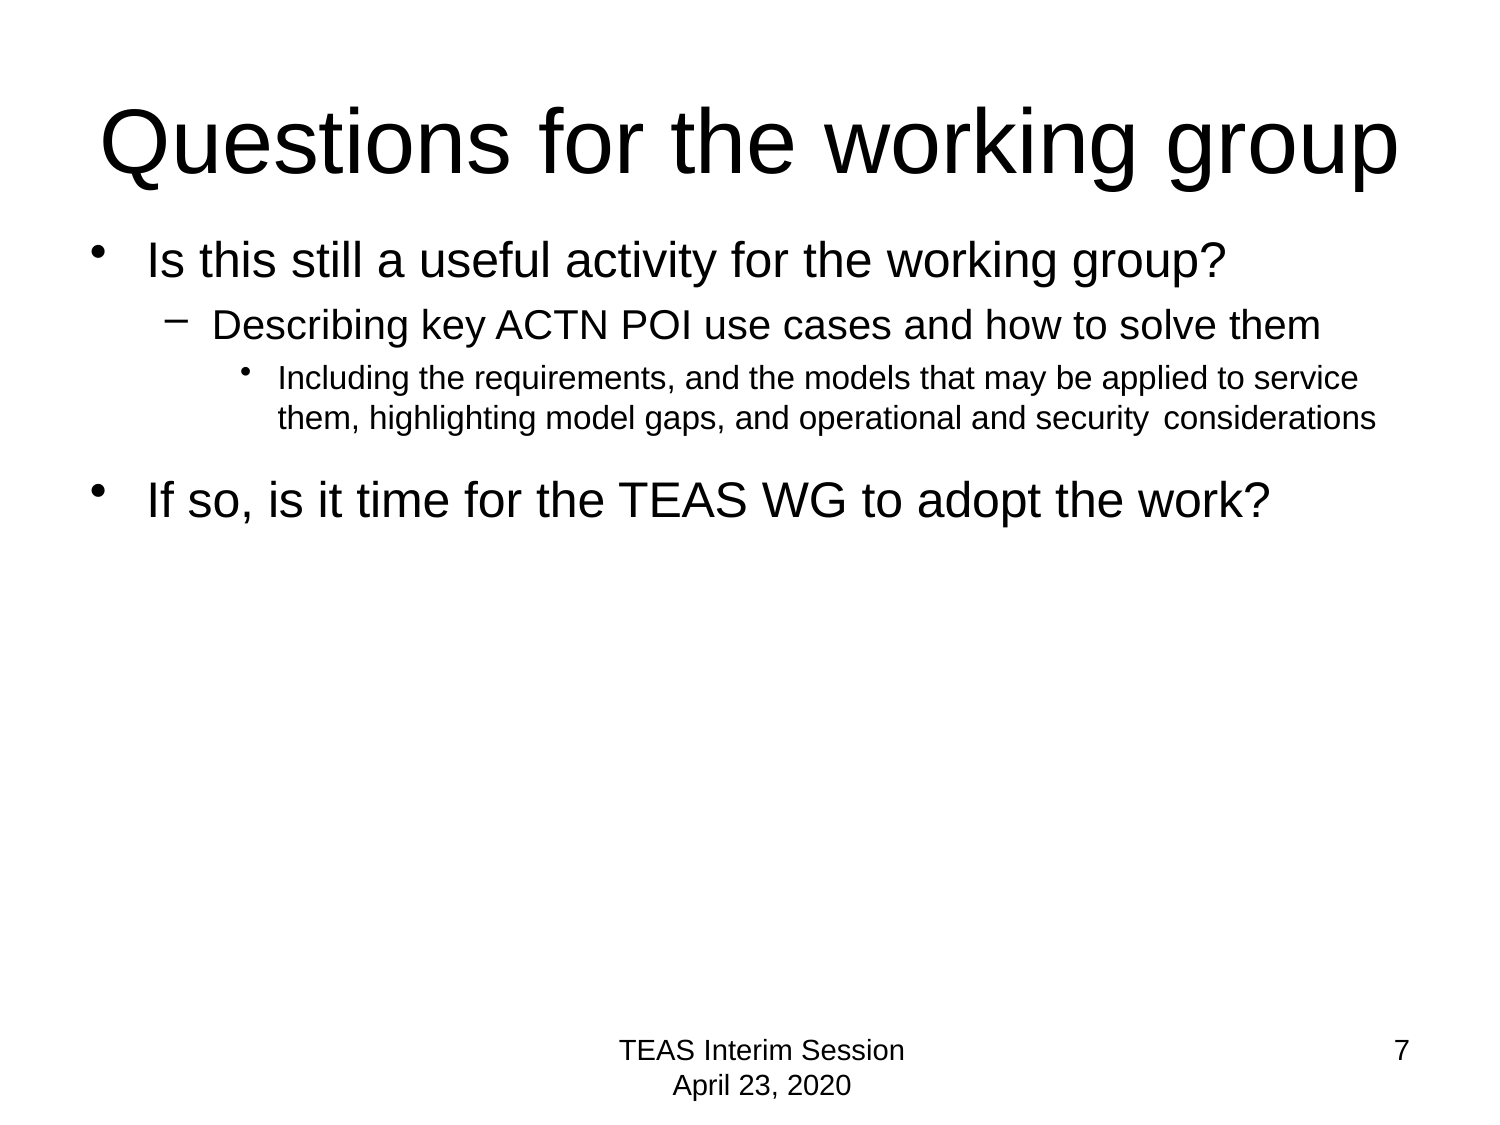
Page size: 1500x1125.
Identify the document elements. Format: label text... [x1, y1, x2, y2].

slide_number 7 [1387, 1031, 1417, 1125]
title Questions for the working group [97, 79, 1403, 270]
text_box Is this still a useful activity for the working group? Describing key ACTN POI use cases and how to solve them Including the requirements, and the models that may be applied to service them, highlighting model gaps, and operational and security considerations If so, is it time for the TEAS WG to adopt the work? [87, 213, 1396, 528]
footer TEAS Interim Session April 23, 2020 [587, 1031, 937, 1125]
